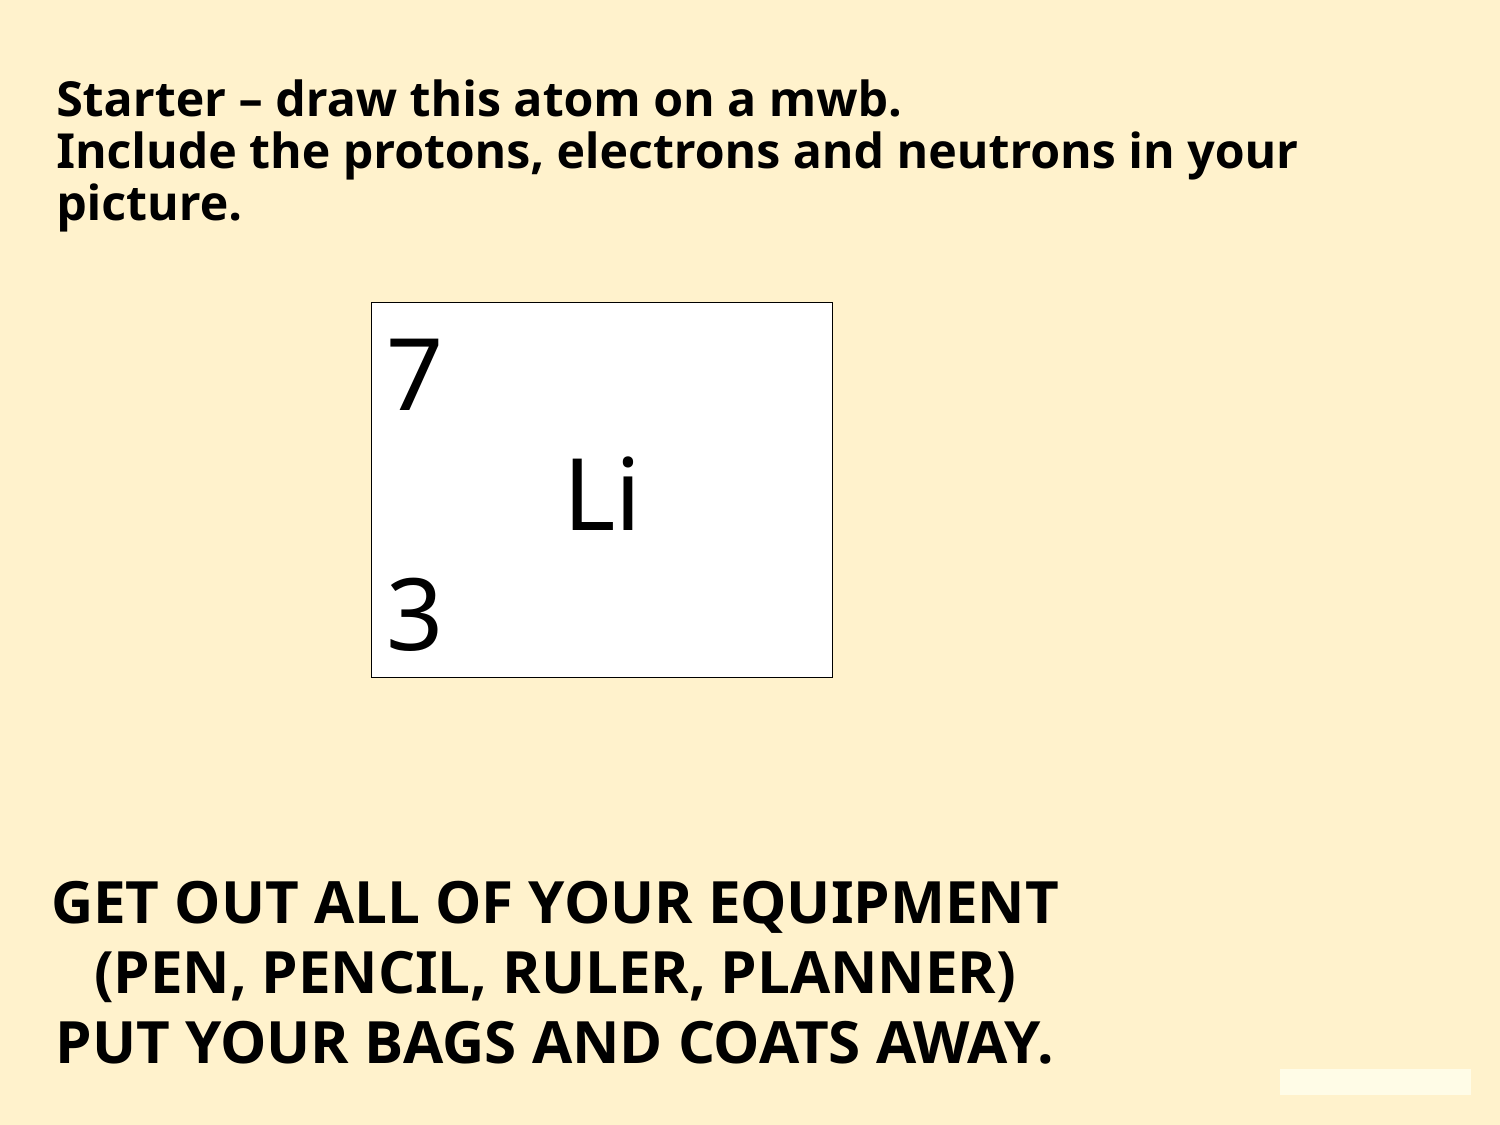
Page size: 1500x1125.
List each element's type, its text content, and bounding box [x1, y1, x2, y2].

title Starter – draw this atom on a mwb. Include the protons, electrons and neutrons in your picture. [41, 66, 1447, 239]
text_box GET OUT ALL OF YOUR EQUIPMENT (PEN, PENCIL, RULER, PLANNER) PUT YOUR BAGS AND COATS AWAY. [0, 857, 1140, 1083]
text_box [1280, 1069, 1471, 1095]
text_box 7 Li 3 [371, 302, 833, 678]
